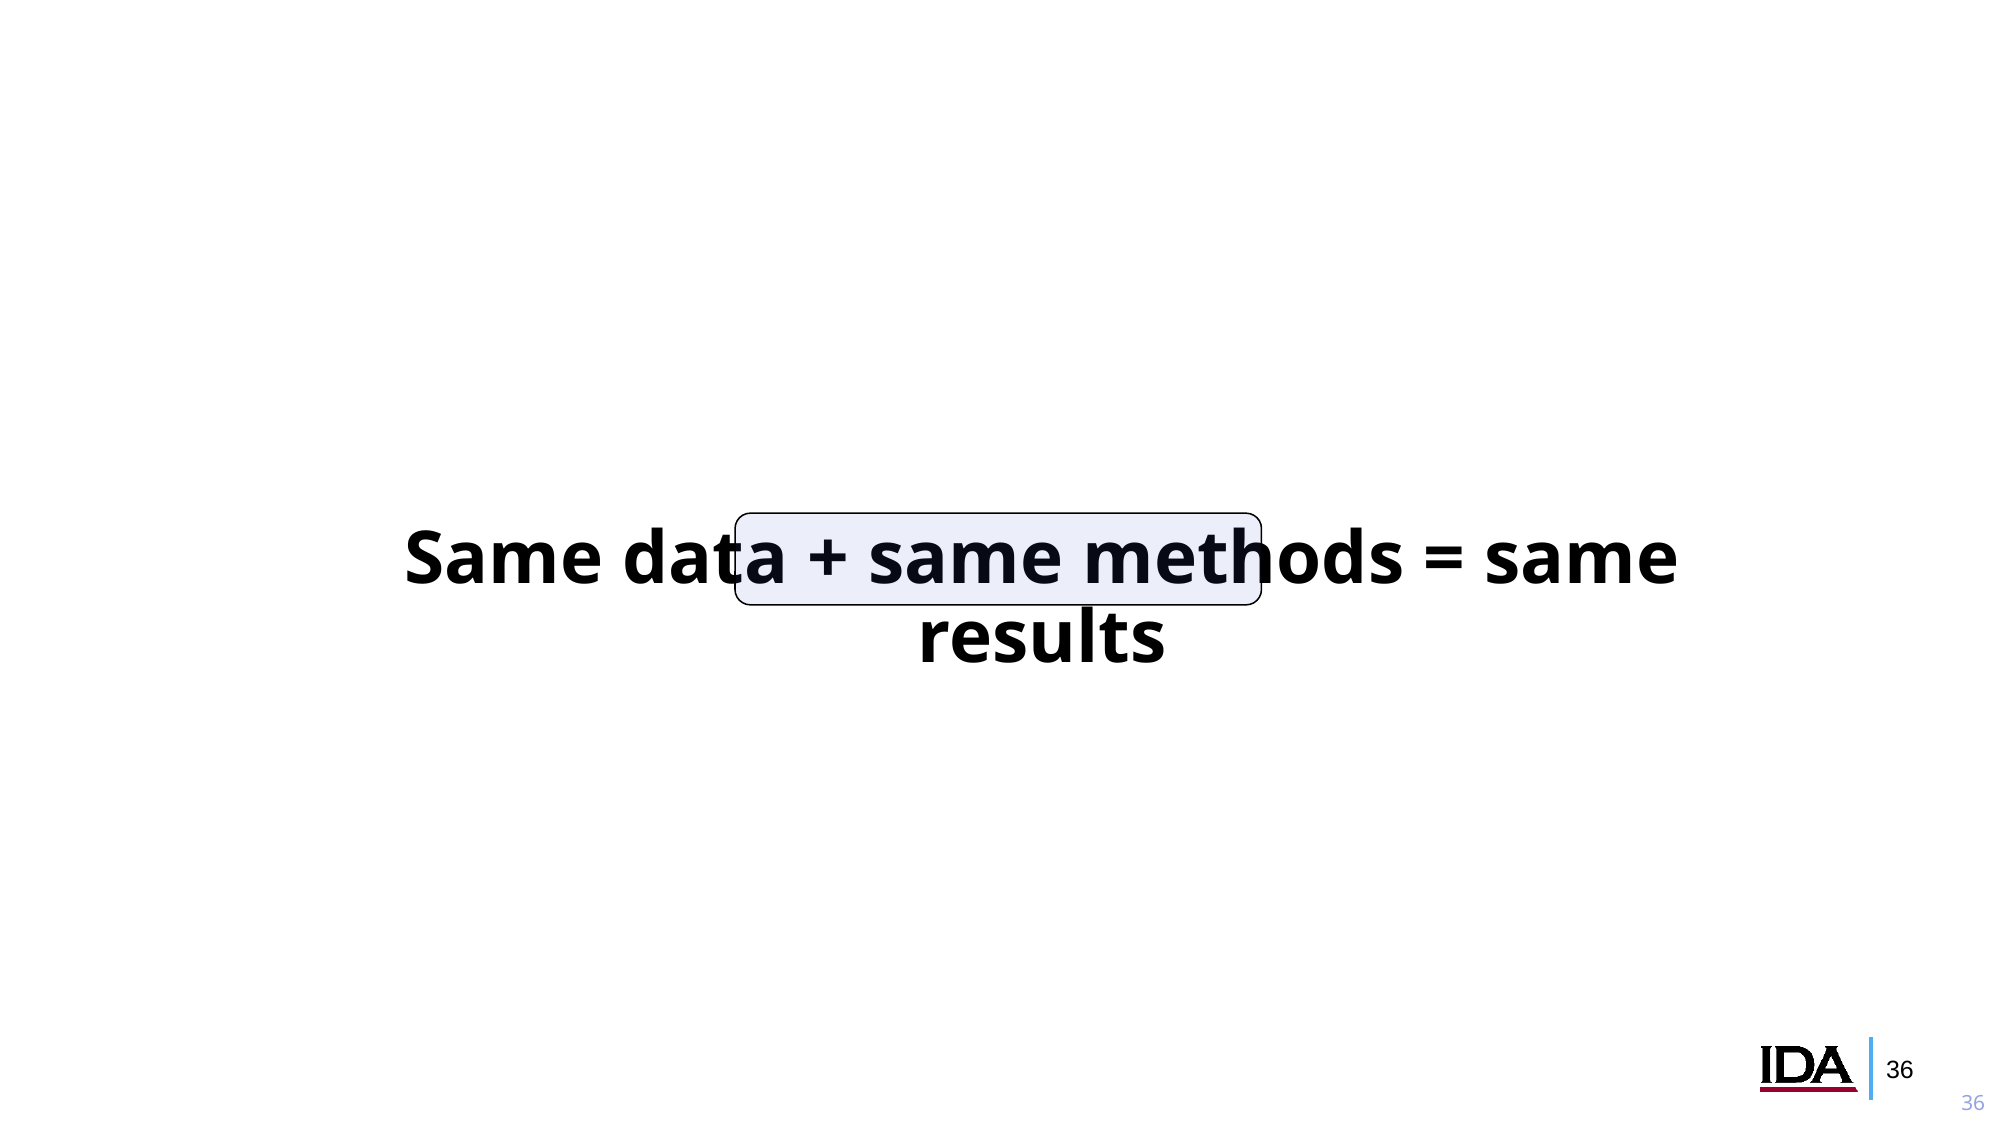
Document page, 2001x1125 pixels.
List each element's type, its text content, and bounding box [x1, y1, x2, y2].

picture [1760, 1046, 1858, 1092]
slide_number 35 [1866, 1065, 2000, 1125]
text_box [735, 513, 1262, 605]
list Same data + same methods = same results [287, 513, 1797, 688]
